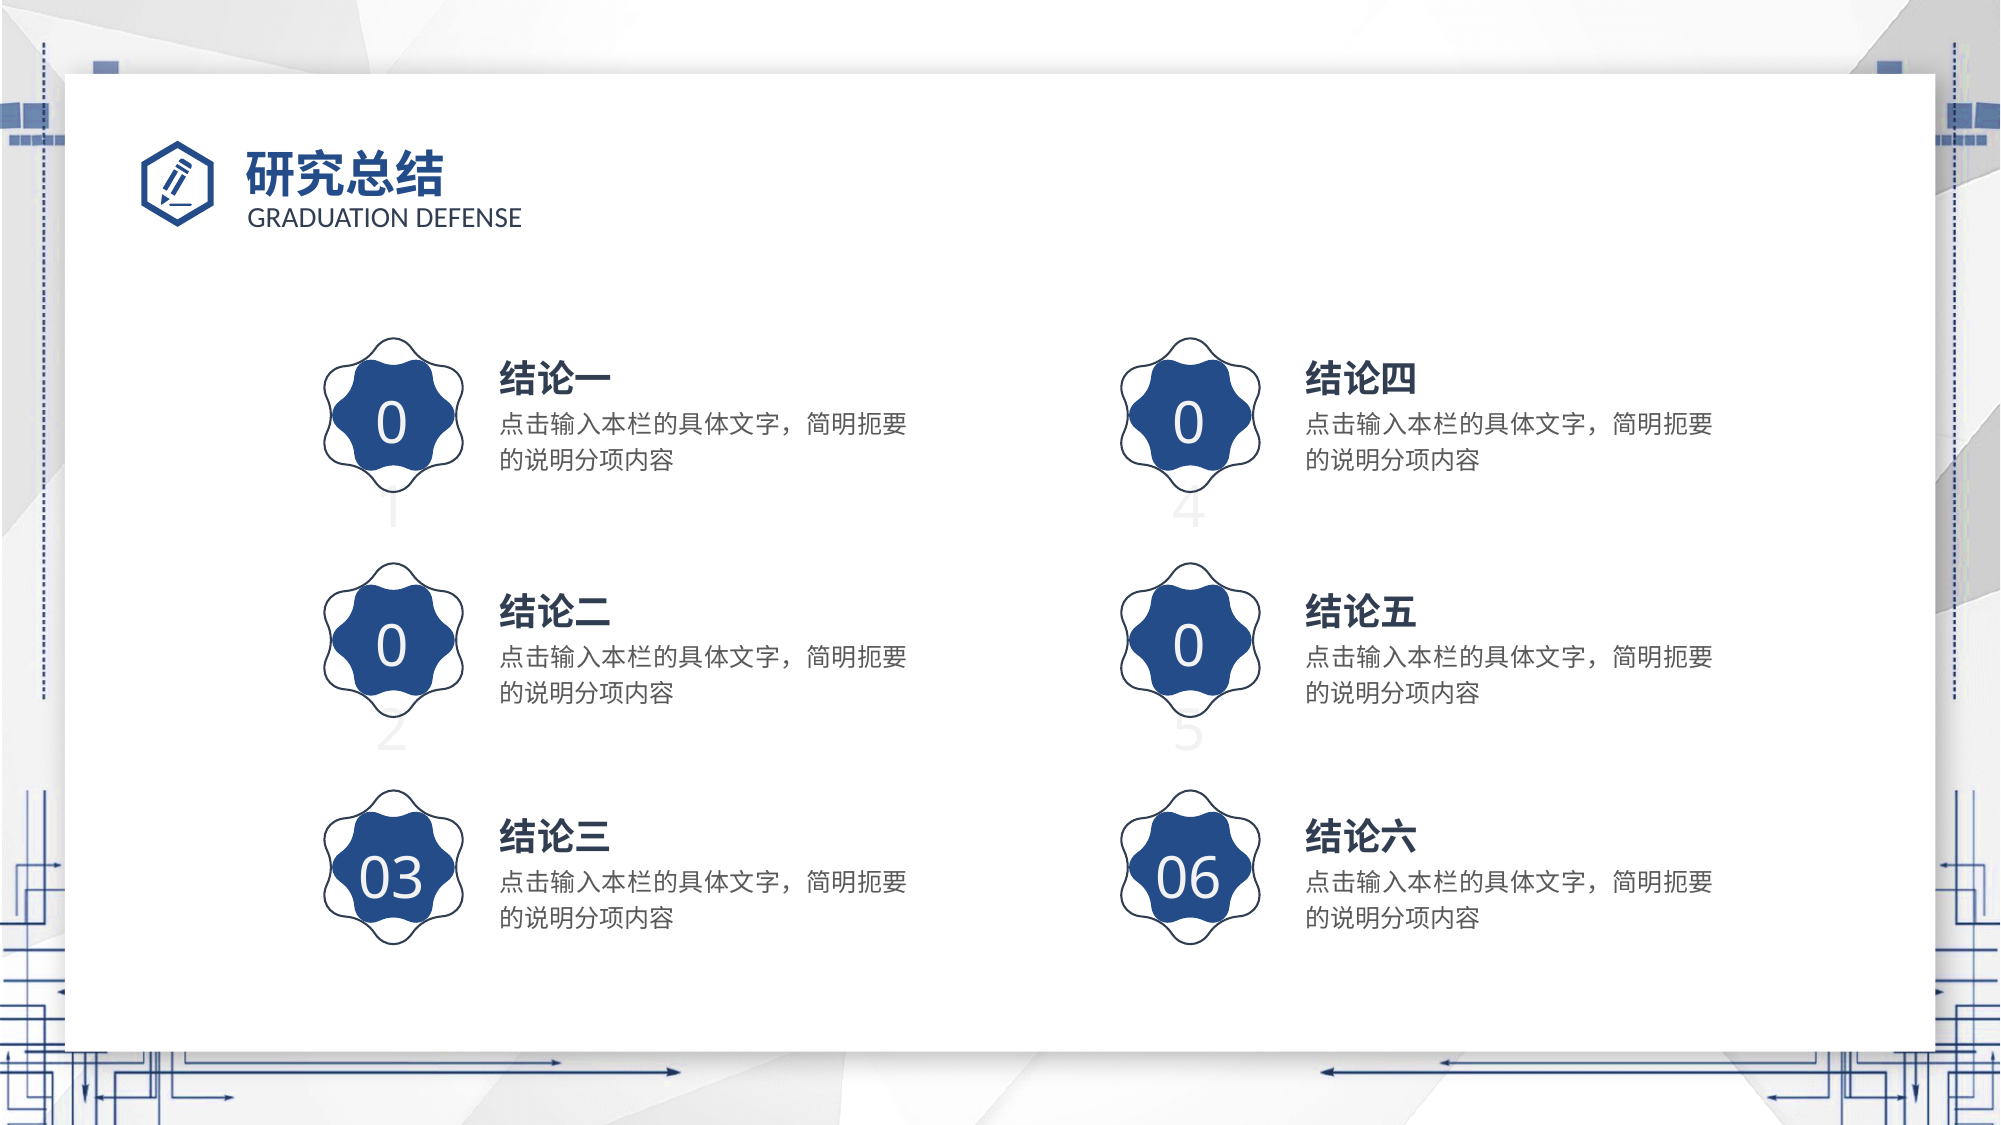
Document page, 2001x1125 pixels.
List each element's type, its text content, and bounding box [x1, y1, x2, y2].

text_box 点击输入本栏的具体文字，简明扼要的说明分项内容 [1305, 635, 1715, 708]
text_box 结论一 [499, 346, 770, 401]
text_box 点击输入本栏的具体文字，简明扼要的说明分项内容 [499, 402, 909, 475]
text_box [313, 341, 474, 490]
text_box 结论二 [499, 579, 770, 634]
text_box 点击输入本栏的具体文字，简明扼要的说明分项内容 [1305, 860, 1715, 932]
text_box 结论四 [1305, 346, 1576, 401]
text_box 点击输入本栏的具体文字，简明扼要的说明分项内容 [499, 635, 909, 708]
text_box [1110, 566, 1271, 715]
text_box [1110, 793, 1271, 942]
text_box 结论五 [1305, 579, 1576, 634]
text_box 点击输入本栏的具体文字，简明扼要的说明分项内容 [1305, 402, 1715, 475]
title 研究总结 [230, 123, 827, 199]
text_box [313, 566, 474, 715]
text_box 点击输入本栏的具体文字，简明扼要的说明分项内容 [499, 860, 909, 932]
text_box 结论三 [499, 804, 770, 859]
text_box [313, 793, 474, 942]
text_box 结论六 [1305, 804, 1576, 859]
picture [0, 0, 2001, 1125]
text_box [1110, 341, 1271, 490]
